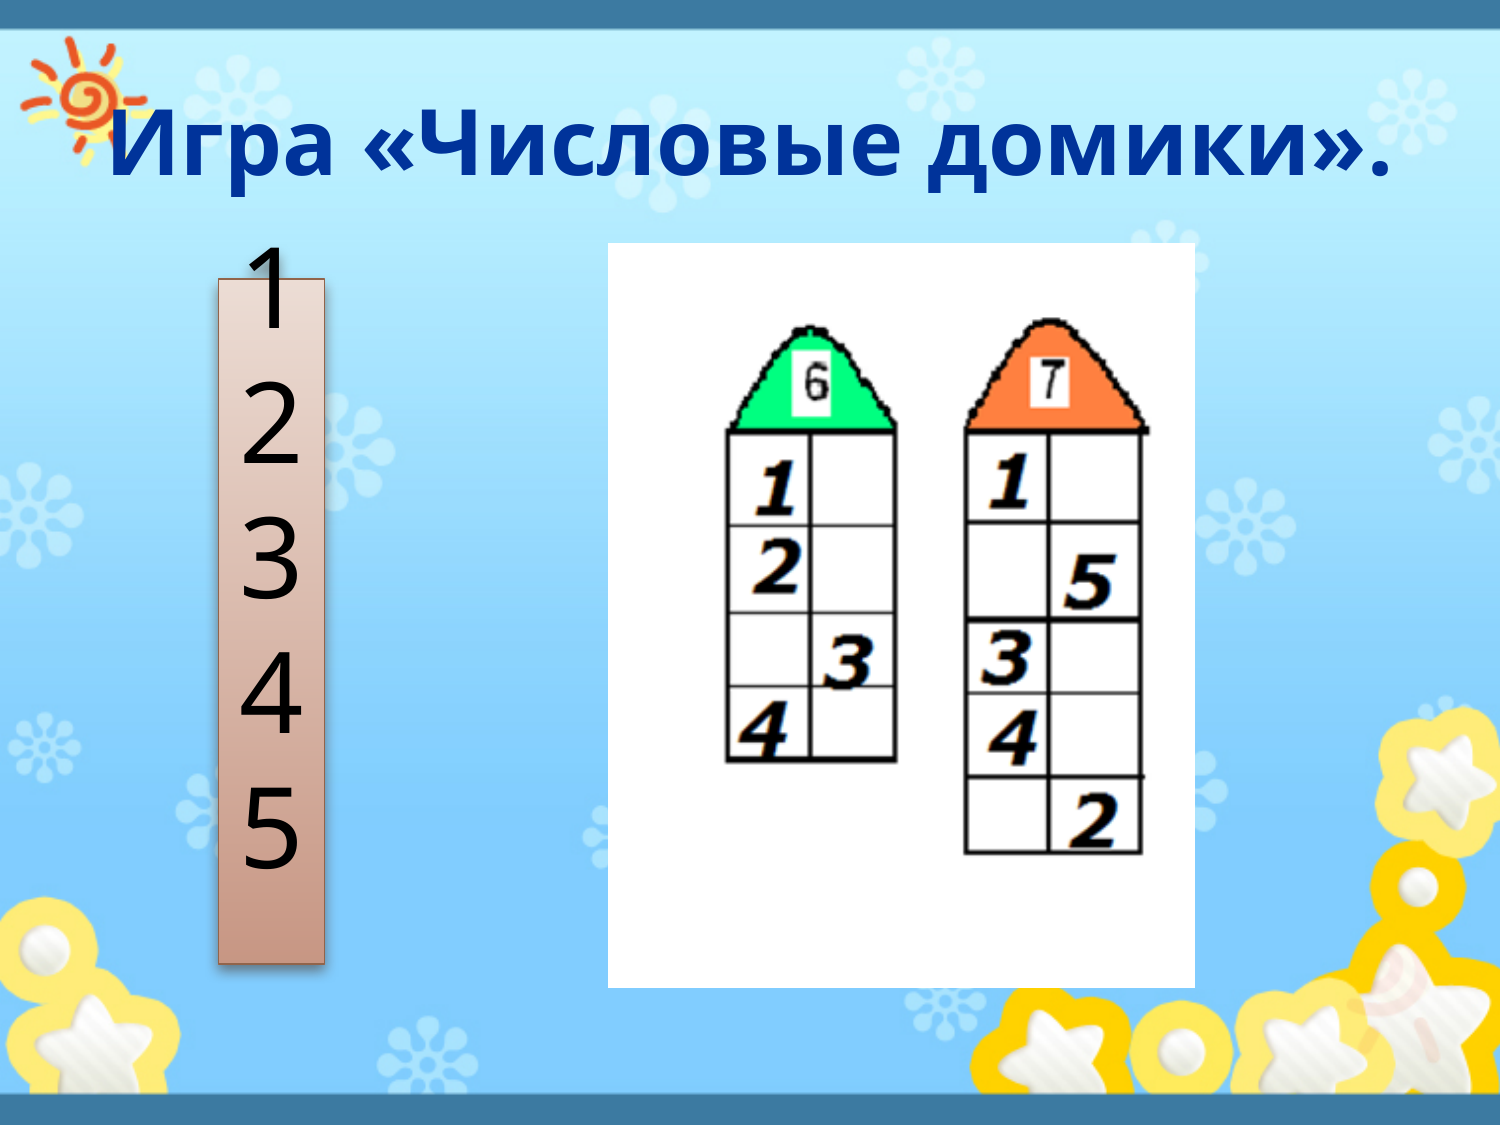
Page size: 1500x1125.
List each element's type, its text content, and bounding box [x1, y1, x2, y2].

text_box 1 2 3 4 5 [218, 278, 325, 965]
title Игра «Числовые домики». [75, 45, 1425, 233]
picture [0, 0, 1500, 1125]
